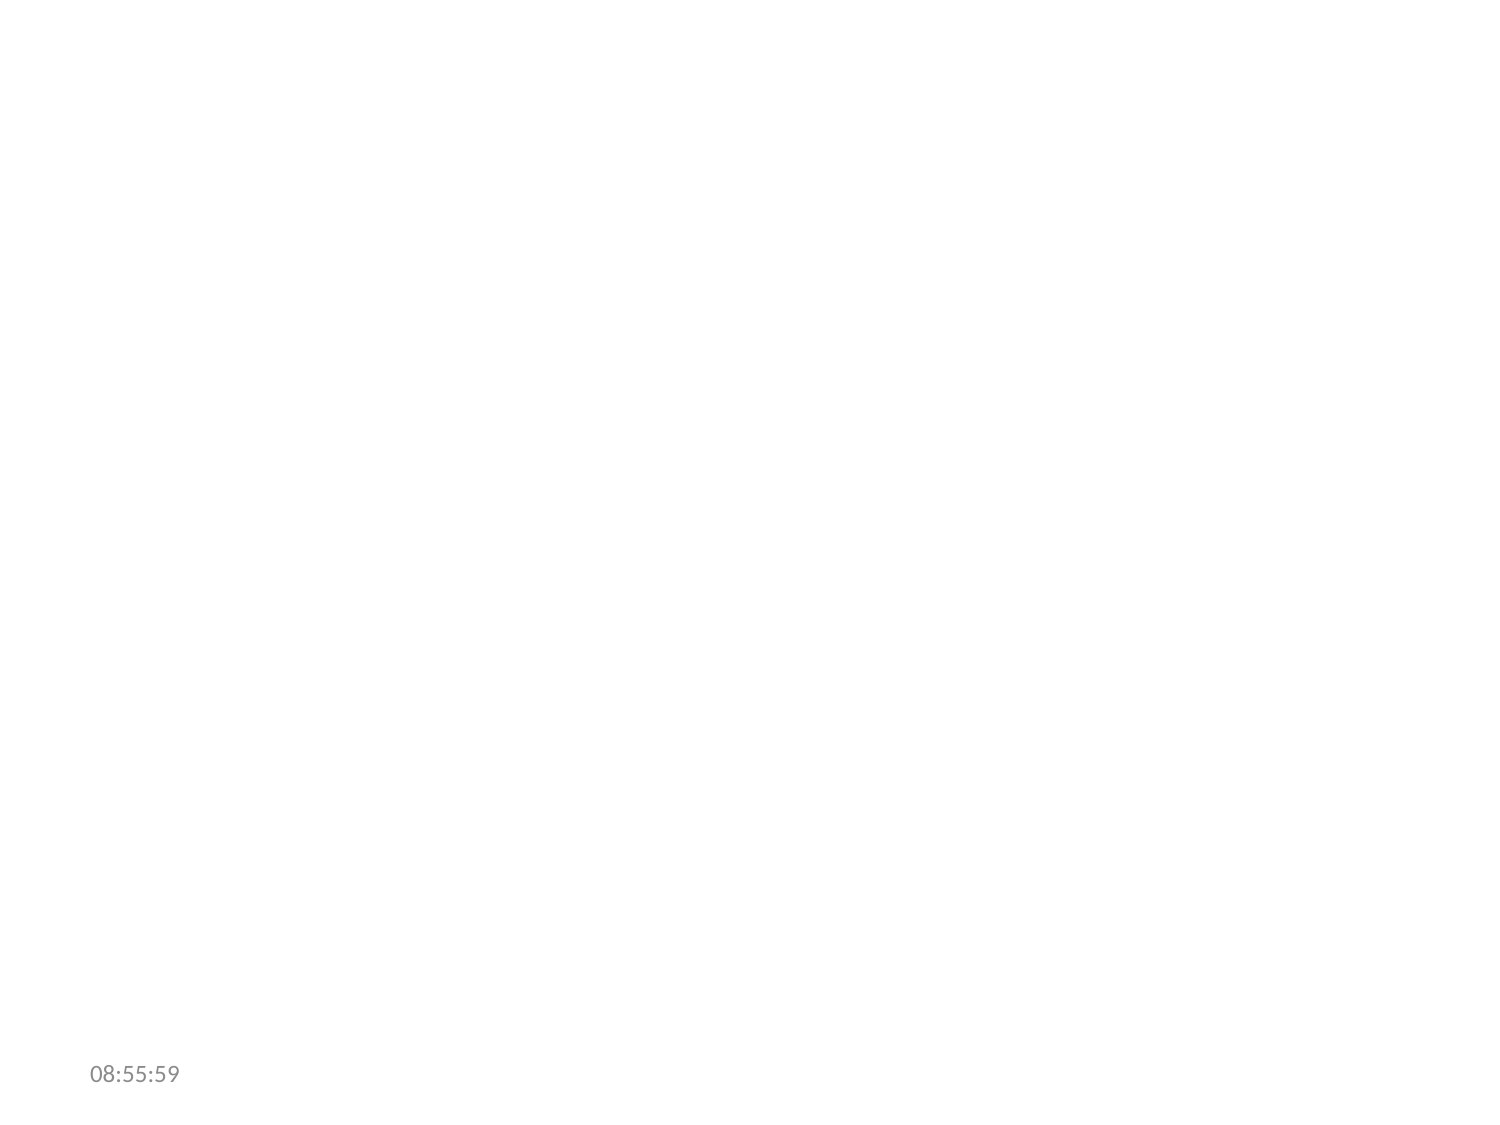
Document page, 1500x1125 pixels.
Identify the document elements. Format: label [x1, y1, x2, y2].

slide_number [75, 1042, 425, 1103]
